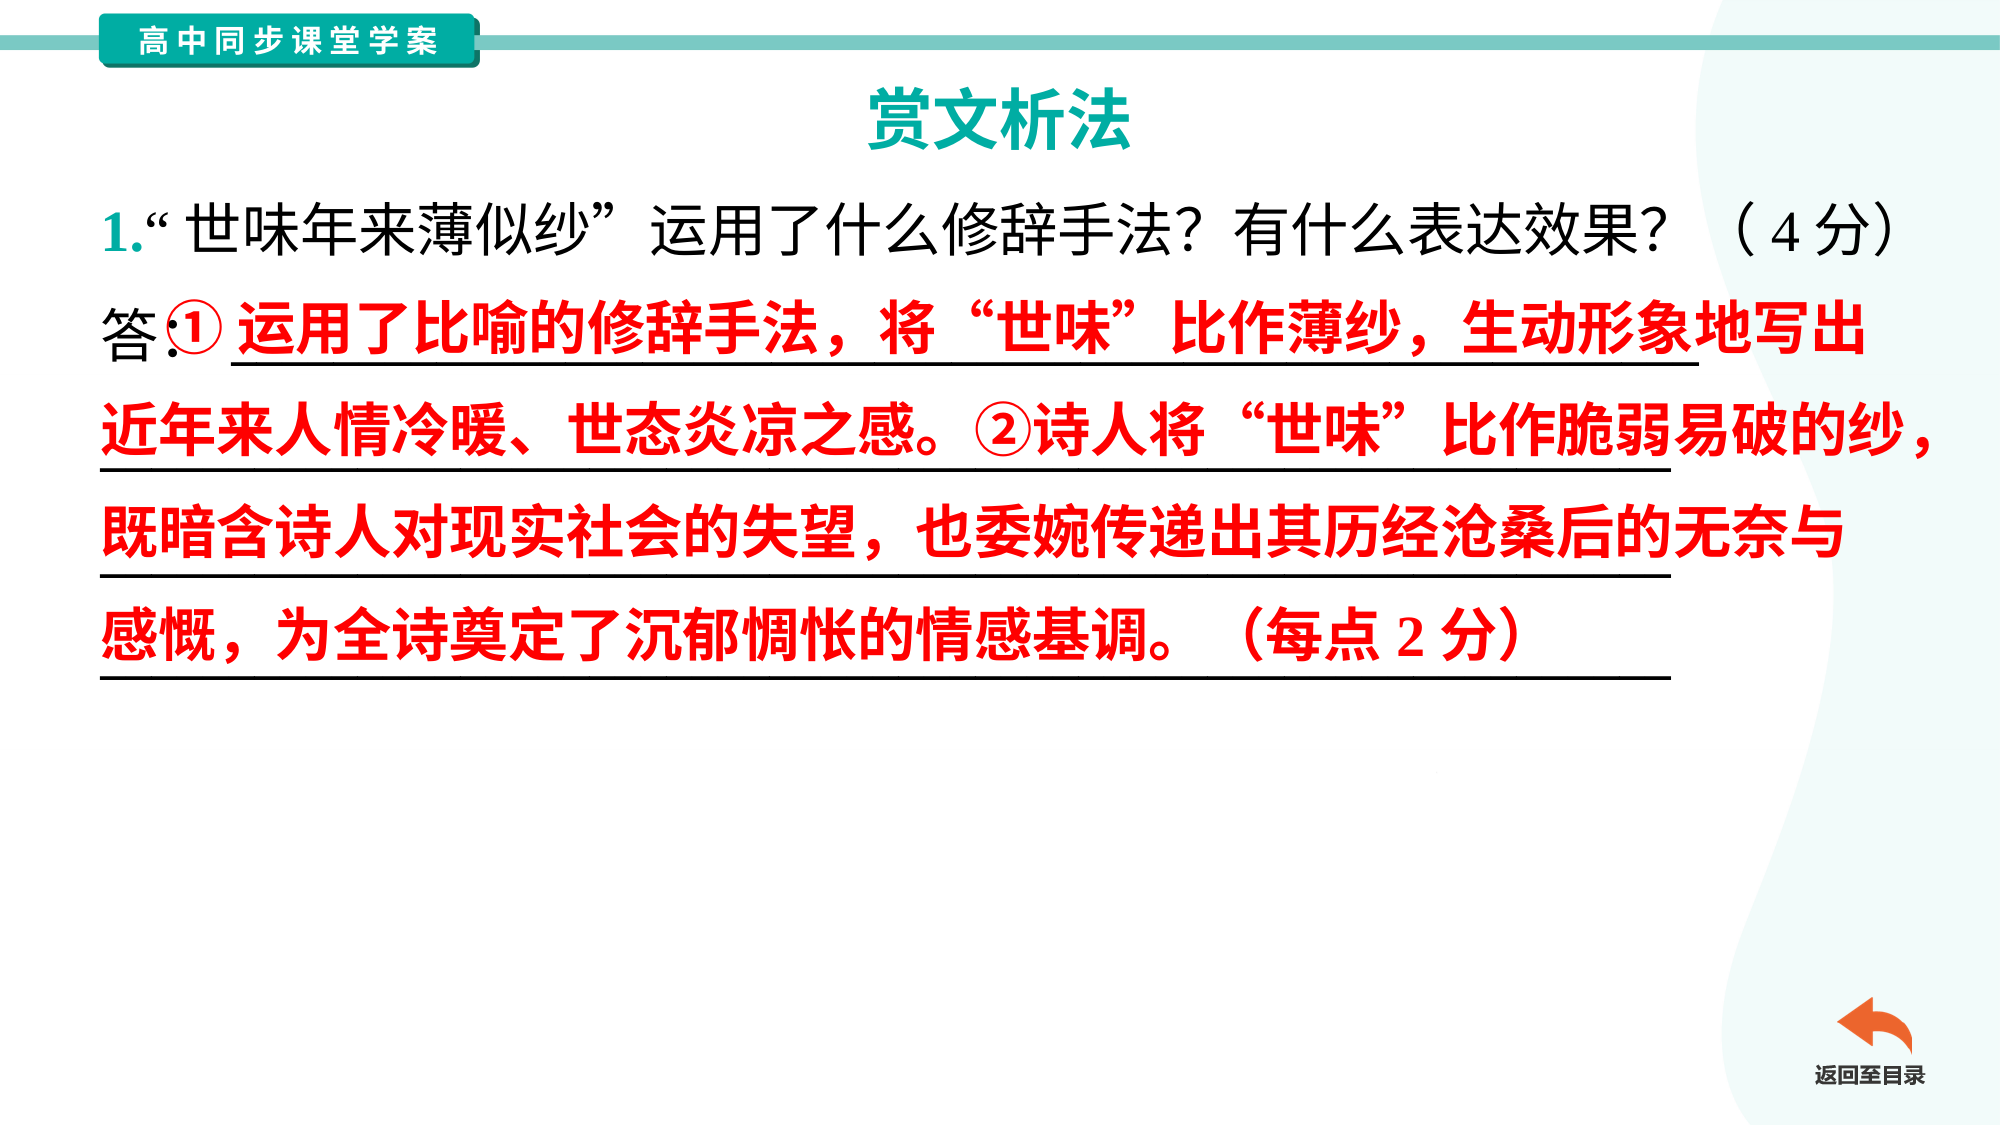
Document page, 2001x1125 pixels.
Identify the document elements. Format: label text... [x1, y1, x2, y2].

picture [0, 0, 2000, 1125]
text_box ①运用了比喻的修辞手法，将“世味”比作薄纱，生动形象地写出 近年来人情冷暖、世态炎凉之感。②诗人将“世味”比作脆弱易破的纱， 既暗含诗人对现实社会的失望，也委婉传递出其历经沧桑后的无奈与 感慨，为全诗奠定了沉郁惆怅的情感基调。（每点2分） [100, 259, 1899, 657]
text_box 1.“世味年来薄似纱”运用了什么修辞手法？有什么表达效果？（4分） 答：_________________________________________________________ _____________________________________________________________ _____________________________________________________________ _____________________________________________________________ [100, 657, 1899, 668]
text_box 赏文析法 [100, 76, 1899, 156]
text_box 1.“世味年来薄似纱”运用了什么修辞手法？有什么表达效果？（4分） 答：_________________________________________________________ _____________________________________________________________ _____________________________________________________________ _____________________________________________________________ [100, 156, 1899, 259]
